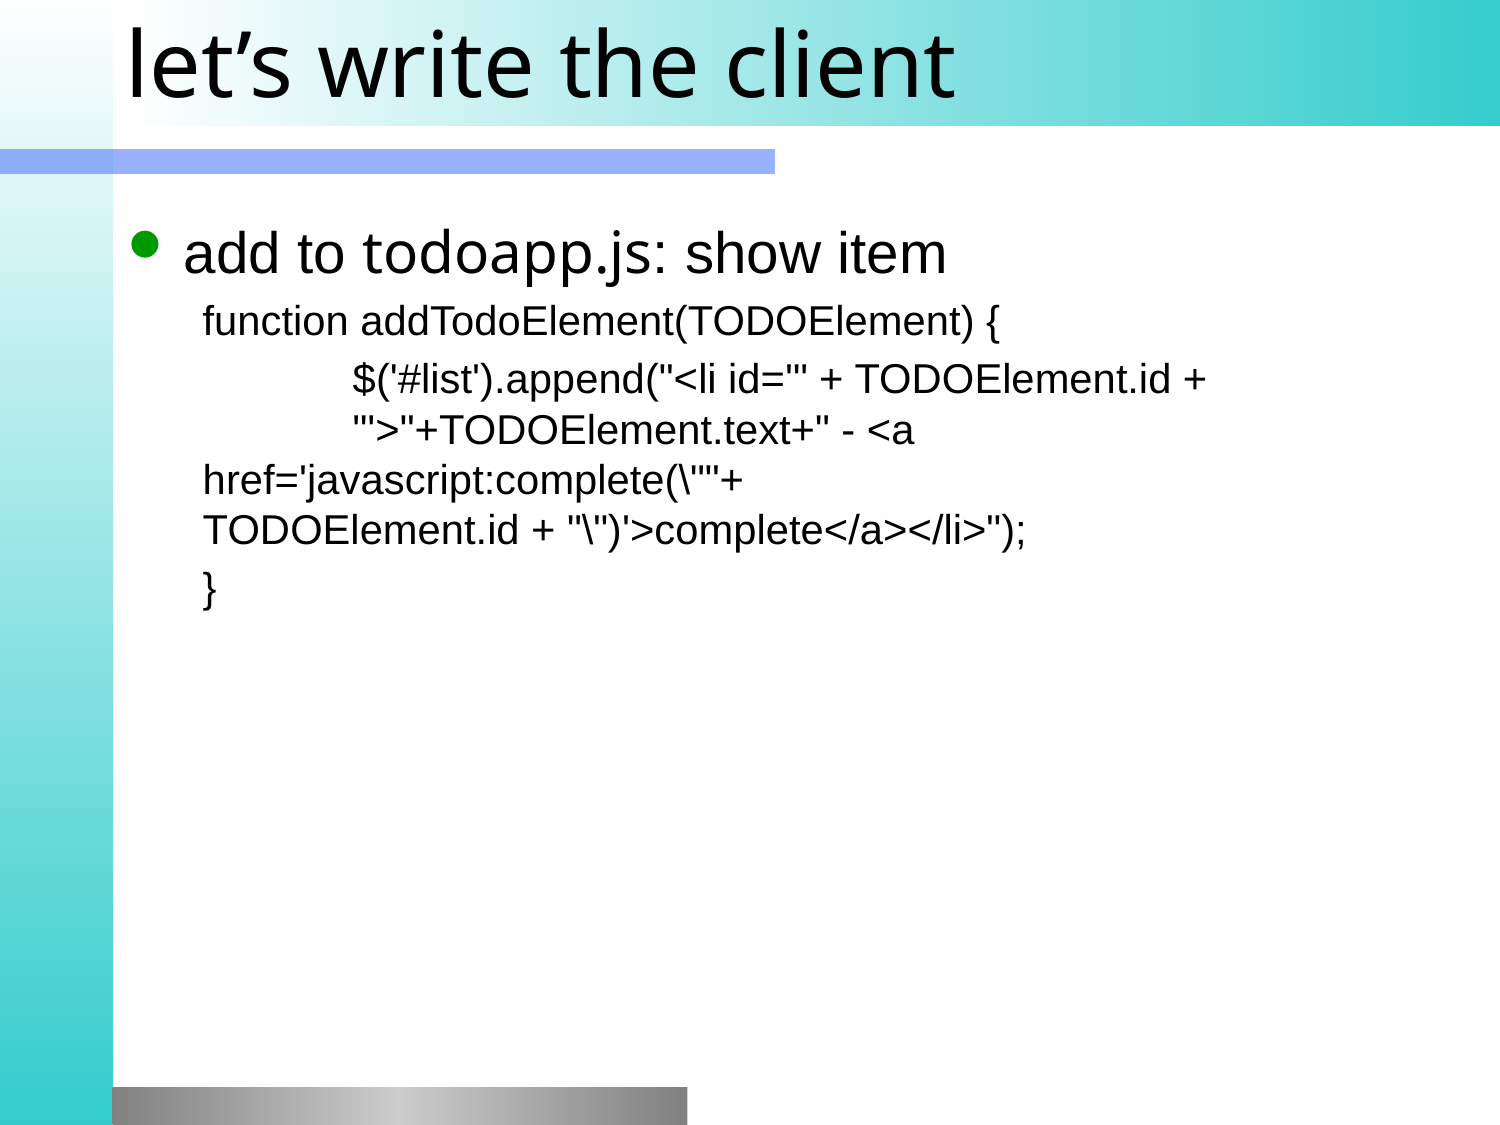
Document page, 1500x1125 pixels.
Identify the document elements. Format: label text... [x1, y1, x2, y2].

title let’s write the client [110, 0, 1424, 126]
list add to todoapp.js: show item function addTodoElement(TODOElement) { $('#list').append("<li id='" + TODOElement.id + "'>"+TODOElement.text+" - <a href='javascript:complete(\""+ TODOElement.id + "\")'>complete</a></li>"); } [112, 207, 1388, 1073]
